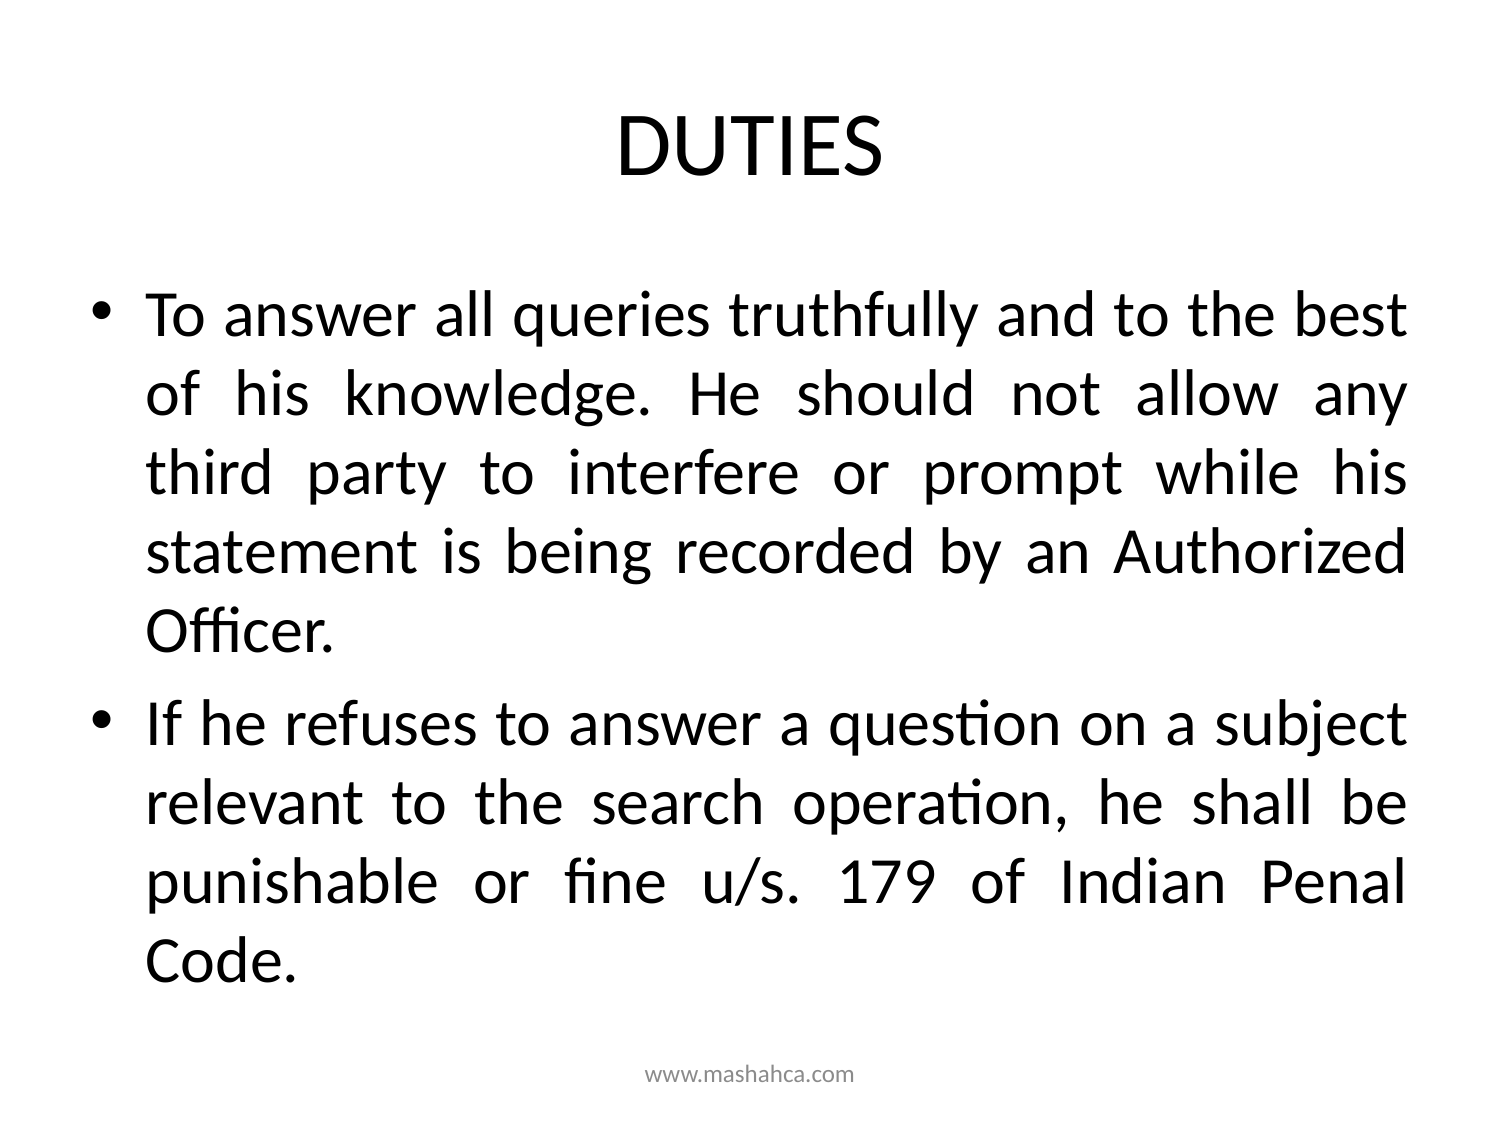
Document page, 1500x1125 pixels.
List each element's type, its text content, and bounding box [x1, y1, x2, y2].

footer www.mashahca.com [512, 1042, 988, 1103]
title DUTIES [75, 45, 1425, 233]
list To answer all queries truthfully and to the best of his knowledge. He should not allow any third party to interfere or prompt while his statement is being recorded by an Authorized Officer. If he refuses to answer a question on a subject relevant to the search operation, he shall be punishable or fine u/s. 179 of Indian Penal Code. [75, 262, 1425, 1005]
